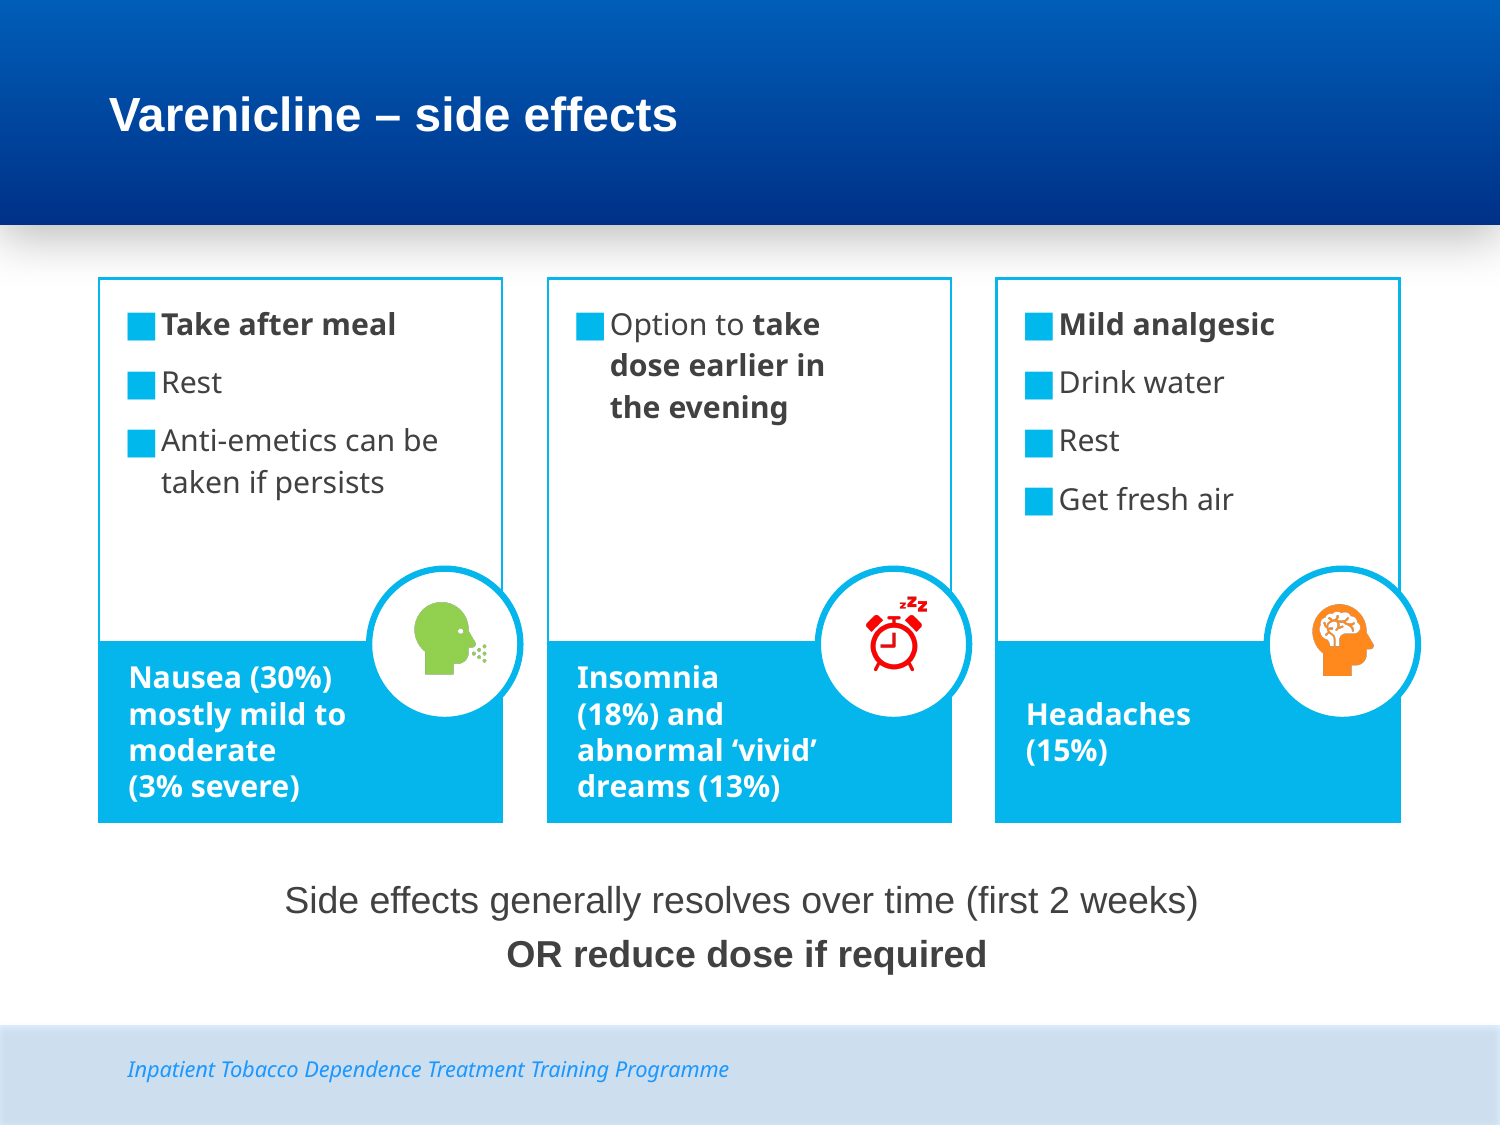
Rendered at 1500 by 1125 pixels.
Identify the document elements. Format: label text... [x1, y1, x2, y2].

text_box [369, 568, 521, 720]
text_box [1266, 568, 1419, 720]
text_box Mild analgesic Drink water Rest Get fresh air [1006, 291, 1387, 607]
text_box Take after meal Rest Anti-emetics can be taken if persists [109, 291, 490, 607]
text_box Headaches (15%) [1010, 648, 1323, 814]
picture [402, 597, 488, 683]
text_box Inpatient Tobacco Dependence Treatment Training Programme [113, 1042, 994, 1096]
text_box [547, 278, 951, 642]
text_box [996, 642, 1400, 821]
text_box Insomnia (18%) and abnormal ‘vivid’ dreams (13%) [562, 648, 874, 814]
text_box [547, 642, 951, 821]
text_box [99, 642, 503, 821]
picture [1300, 597, 1386, 683]
text_box [996, 278, 1400, 642]
title Varenicline – side effects [93, 24, 1401, 201]
text_box [817, 568, 970, 720]
picture [855, 594, 936, 674]
text_box Nausea (30%) mostly mild to moderate (3% severe) [113, 648, 439, 814]
list Side effects generally resolves over time (first 2 weeks) OR reduce dose if required [93, 859, 1401, 991]
text_box [99, 278, 503, 642]
text_box Option to take dose earlier in the evening [558, 291, 938, 607]
